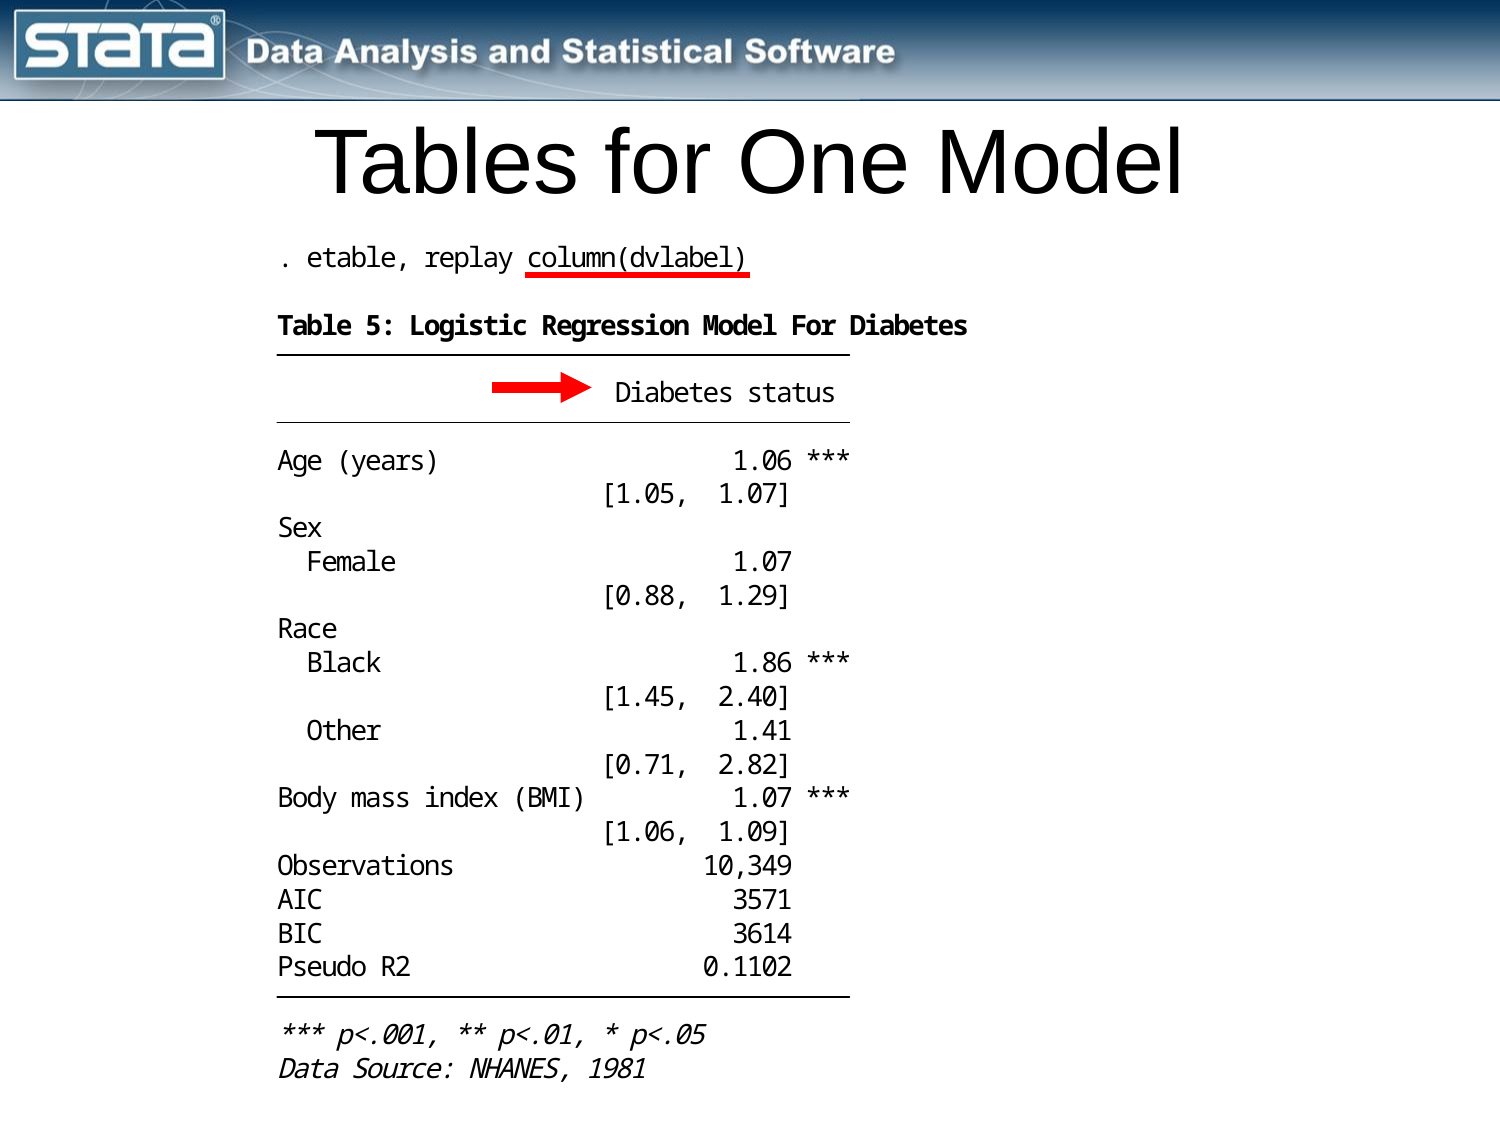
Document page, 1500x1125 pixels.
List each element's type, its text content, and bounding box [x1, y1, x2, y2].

picture [262, 237, 988, 1083]
title Tables for One Model [0, 108, 1500, 213]
picture [0, 0, 1500, 102]
